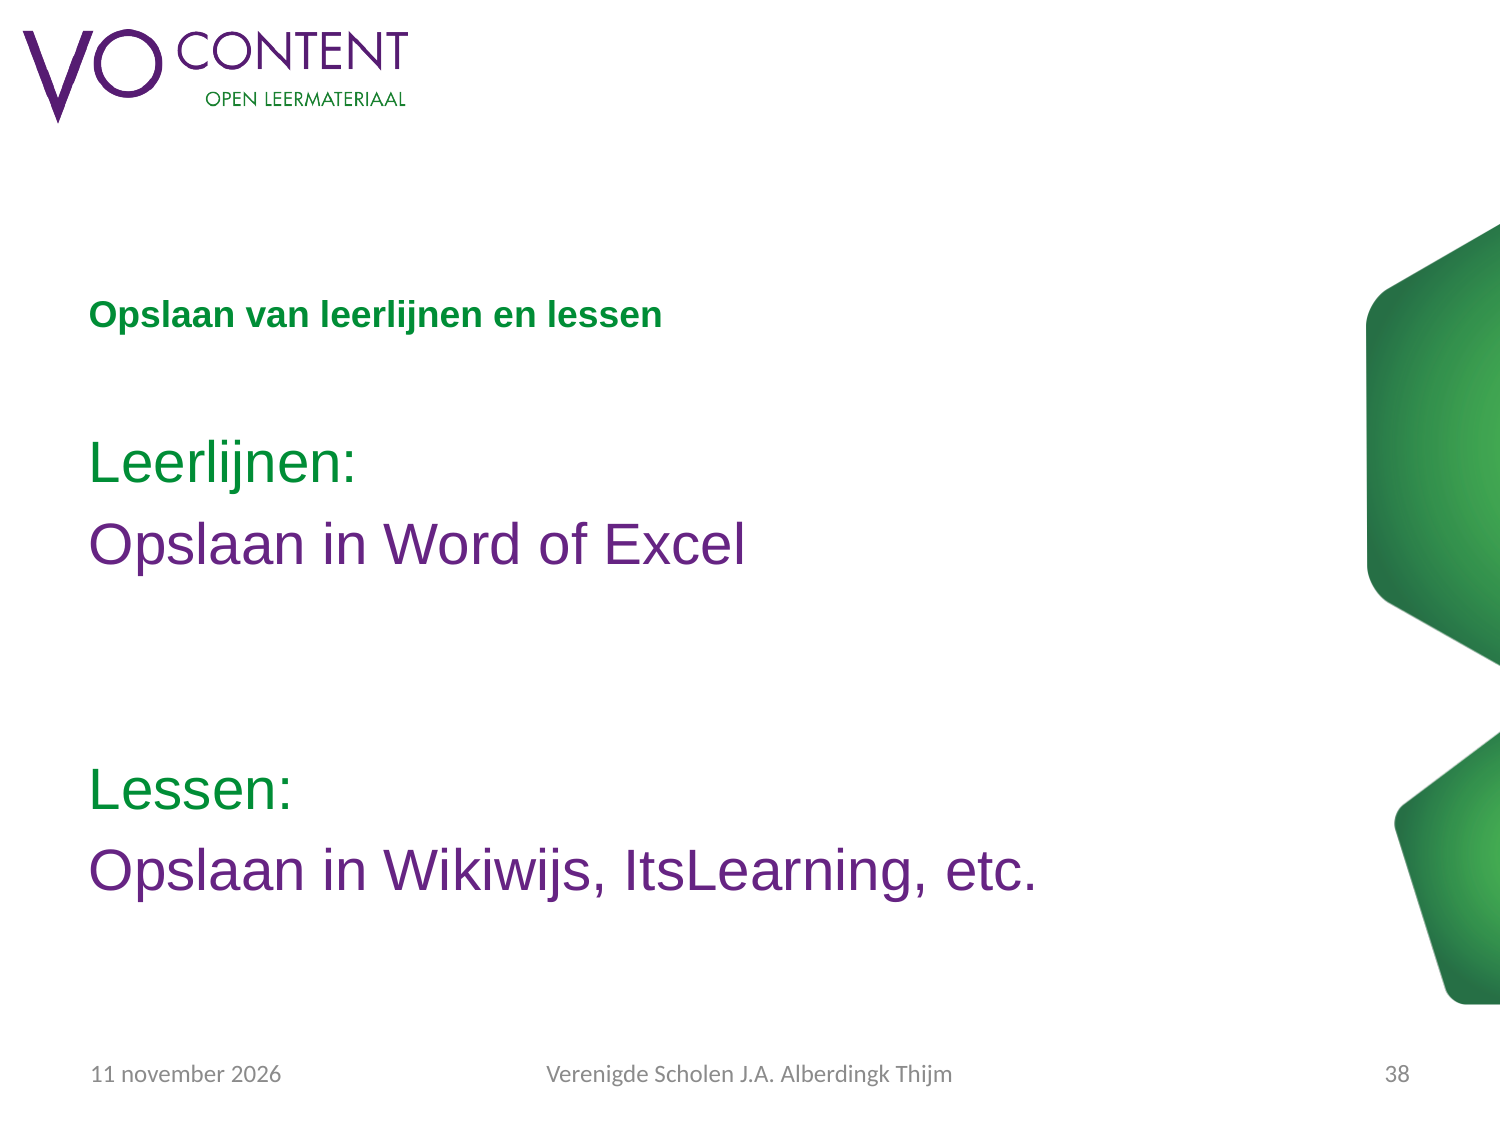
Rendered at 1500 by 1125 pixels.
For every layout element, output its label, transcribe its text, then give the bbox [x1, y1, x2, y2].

slide_number 38 [1074, 1042, 1425, 1103]
picture [1366, 222, 1500, 1005]
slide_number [75, 1042, 425, 1103]
footer Verenigde Scholen J.A. Alberdingk Thijm [512, 1042, 988, 1103]
picture [22, 29, 408, 124]
title Opslaan van leerlijnen en lessen [73, 282, 1239, 382]
list Leerlijnen: Opslaan in Word of Excel Lessen: Opslaan in Wikiwijs, ItsLearning, etc. [74, 416, 1239, 1005]
